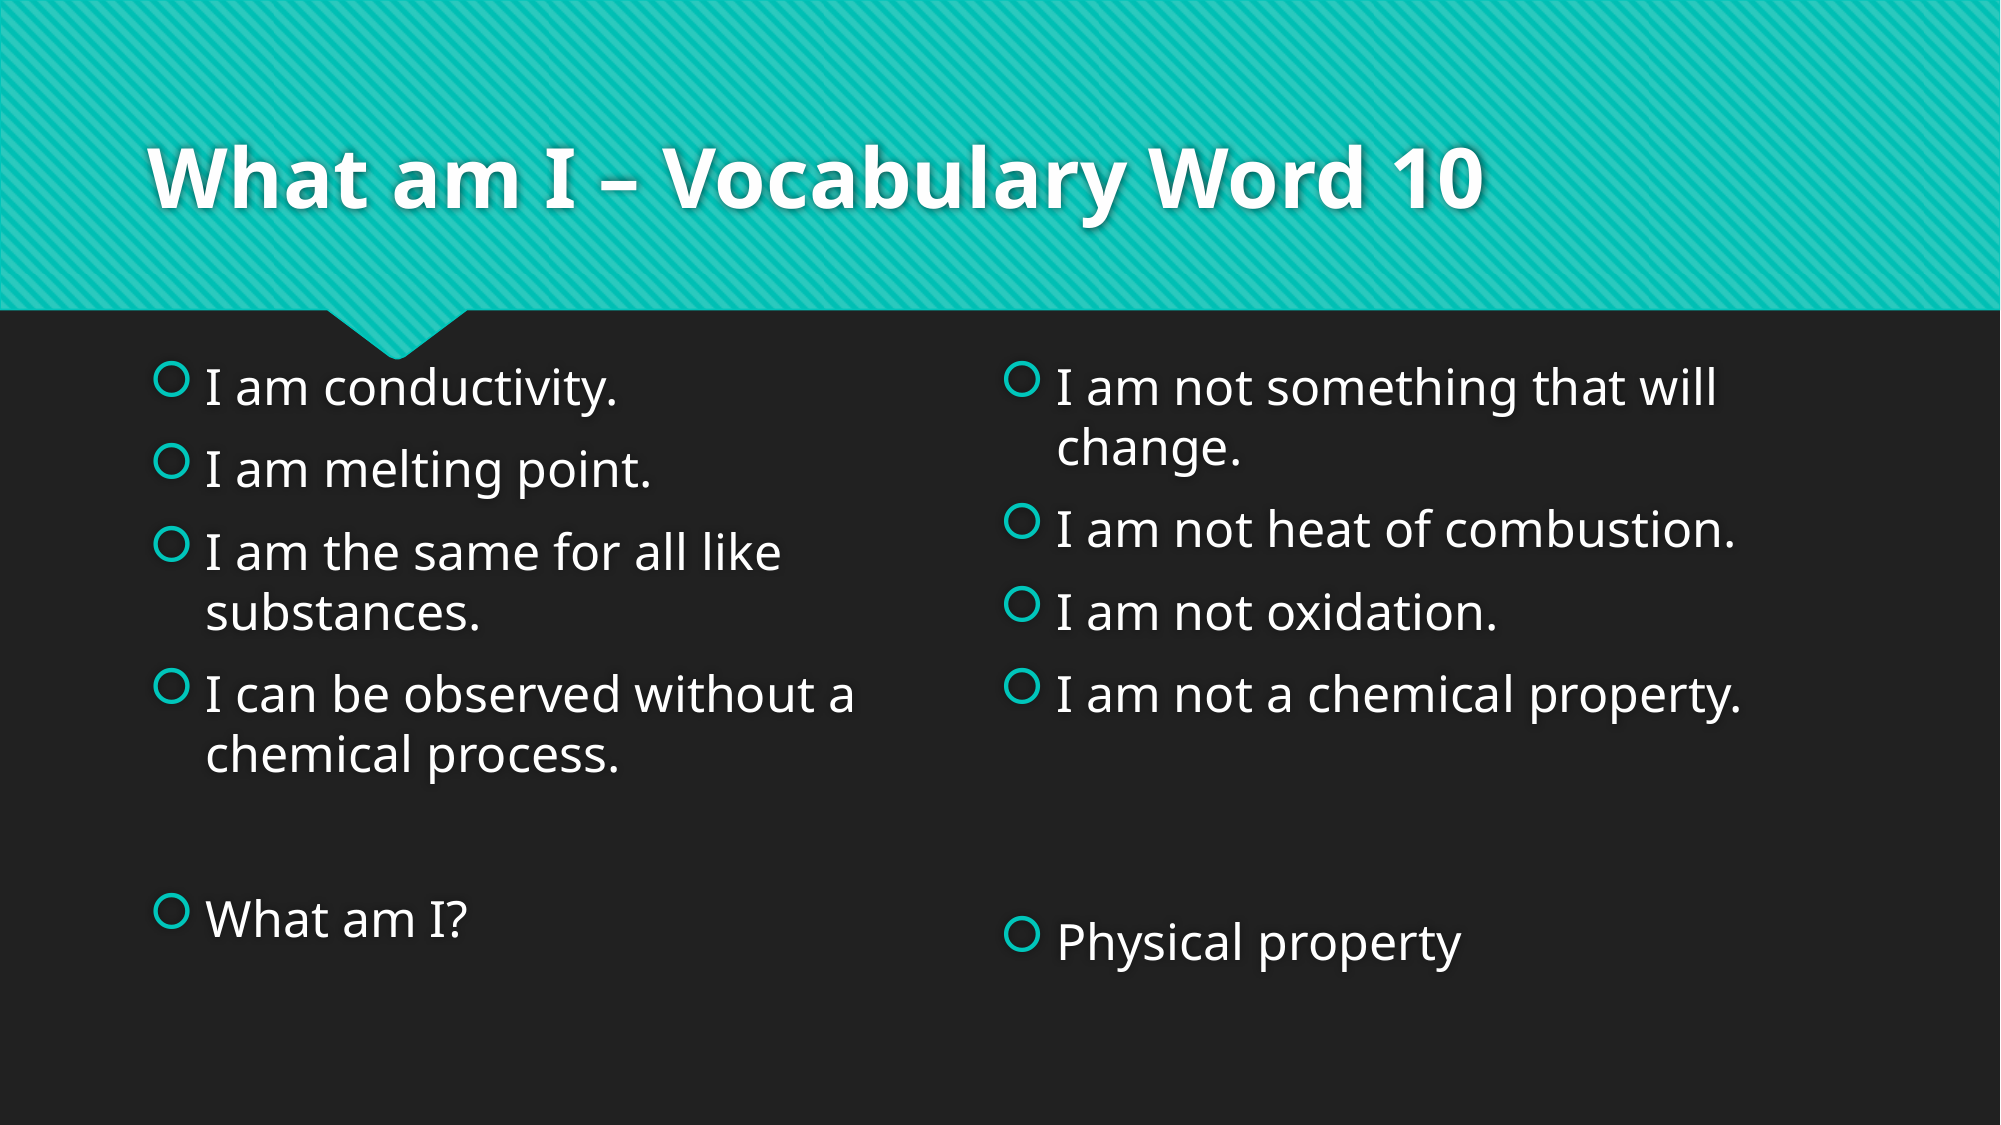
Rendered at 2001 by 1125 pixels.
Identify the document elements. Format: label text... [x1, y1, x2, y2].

list I am conductivity. I am melting point. I am the same for all like substances. I can be observed without a chemical process. What am I? I am not something that will change. I am not heat of combustion. I am not oxidation. I am not a chemical property. Physical property [134, 364, 1866, 962]
title What am I – Vocabulary Word 10 [132, 73, 1868, 233]
